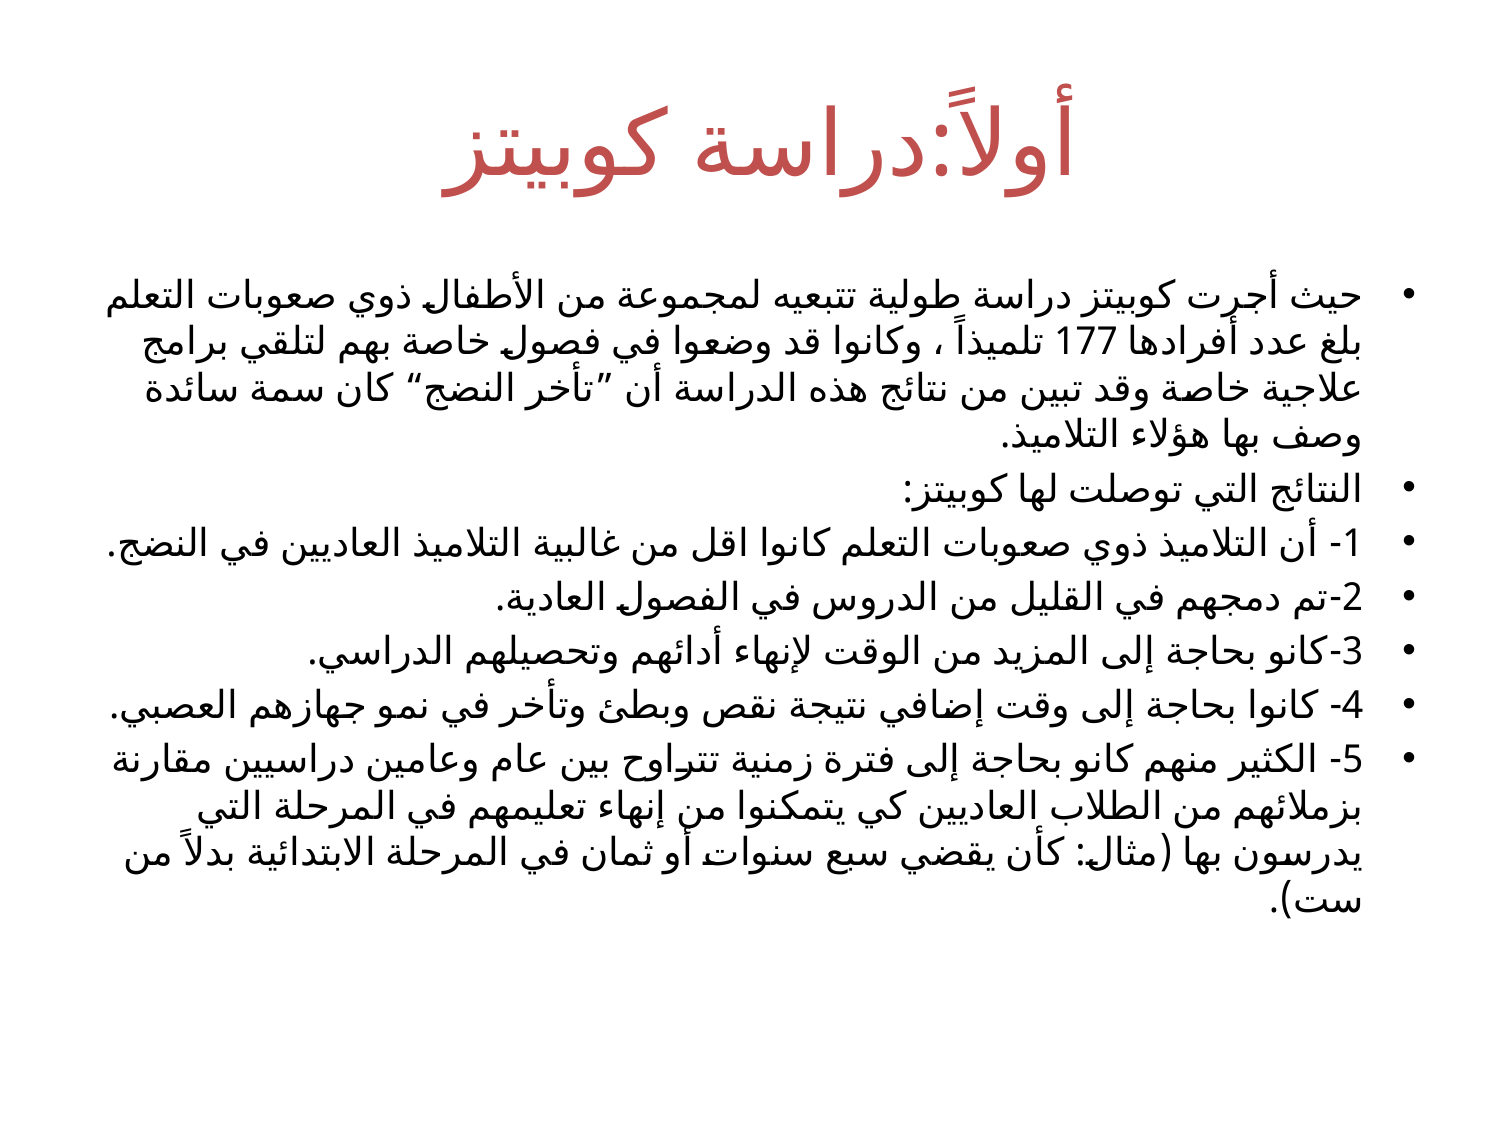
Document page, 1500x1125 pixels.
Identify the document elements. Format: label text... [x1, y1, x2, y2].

title أولاً:دراسة كوبيتز [75, 45, 1425, 233]
list حيث أجرت كوبيتز دراسة طولية تتبعيه لمجموعة من الأطفال ذوي صعوبات التعلم بلغ عدد أفرادها 177 تلميذاً ، وكانوا قد وضعوا في فصول خاصة بهم لتلقي برامج علاجية خاصة وقد تبين من نتائج هذه الدراسة أن ”تأخر النضج“ كان سمة سائدة وصف بها هؤلاء التلاميذ. النتائج التي توصلت لها كوبيتز: 1- أن التلاميذ ذوي صعوبات التعلم كانوا اقل من غالبية التلاميذ العاديين في النضج. 2-تم دمجهم في القليل من الدروس في الفصول العادية. 3-كانو بحاجة إلى المزيد من الوقت لإنهاء أدائهم وتحصيلهم الدراسي. 4- كانوا بحاجة إلى وقت إضافي نتيجة نقص وبطئ وتأخر في نمو جهازهم العصبي. 5- الكثير منهم كانو بحاجة إلى فترة زمنية تتراوح بين عام وعامين دراسيين مقارنة بزملائهم من الطلاب العاديين كي يتمكنوا من إنهاء تعليمهم في المرحلة التي يدرسون بها (مثال: كأن يقضي سبع سنوات أو ثمان في المرحلة الابتدائية بدلاً من ست). [75, 262, 1425, 1005]
